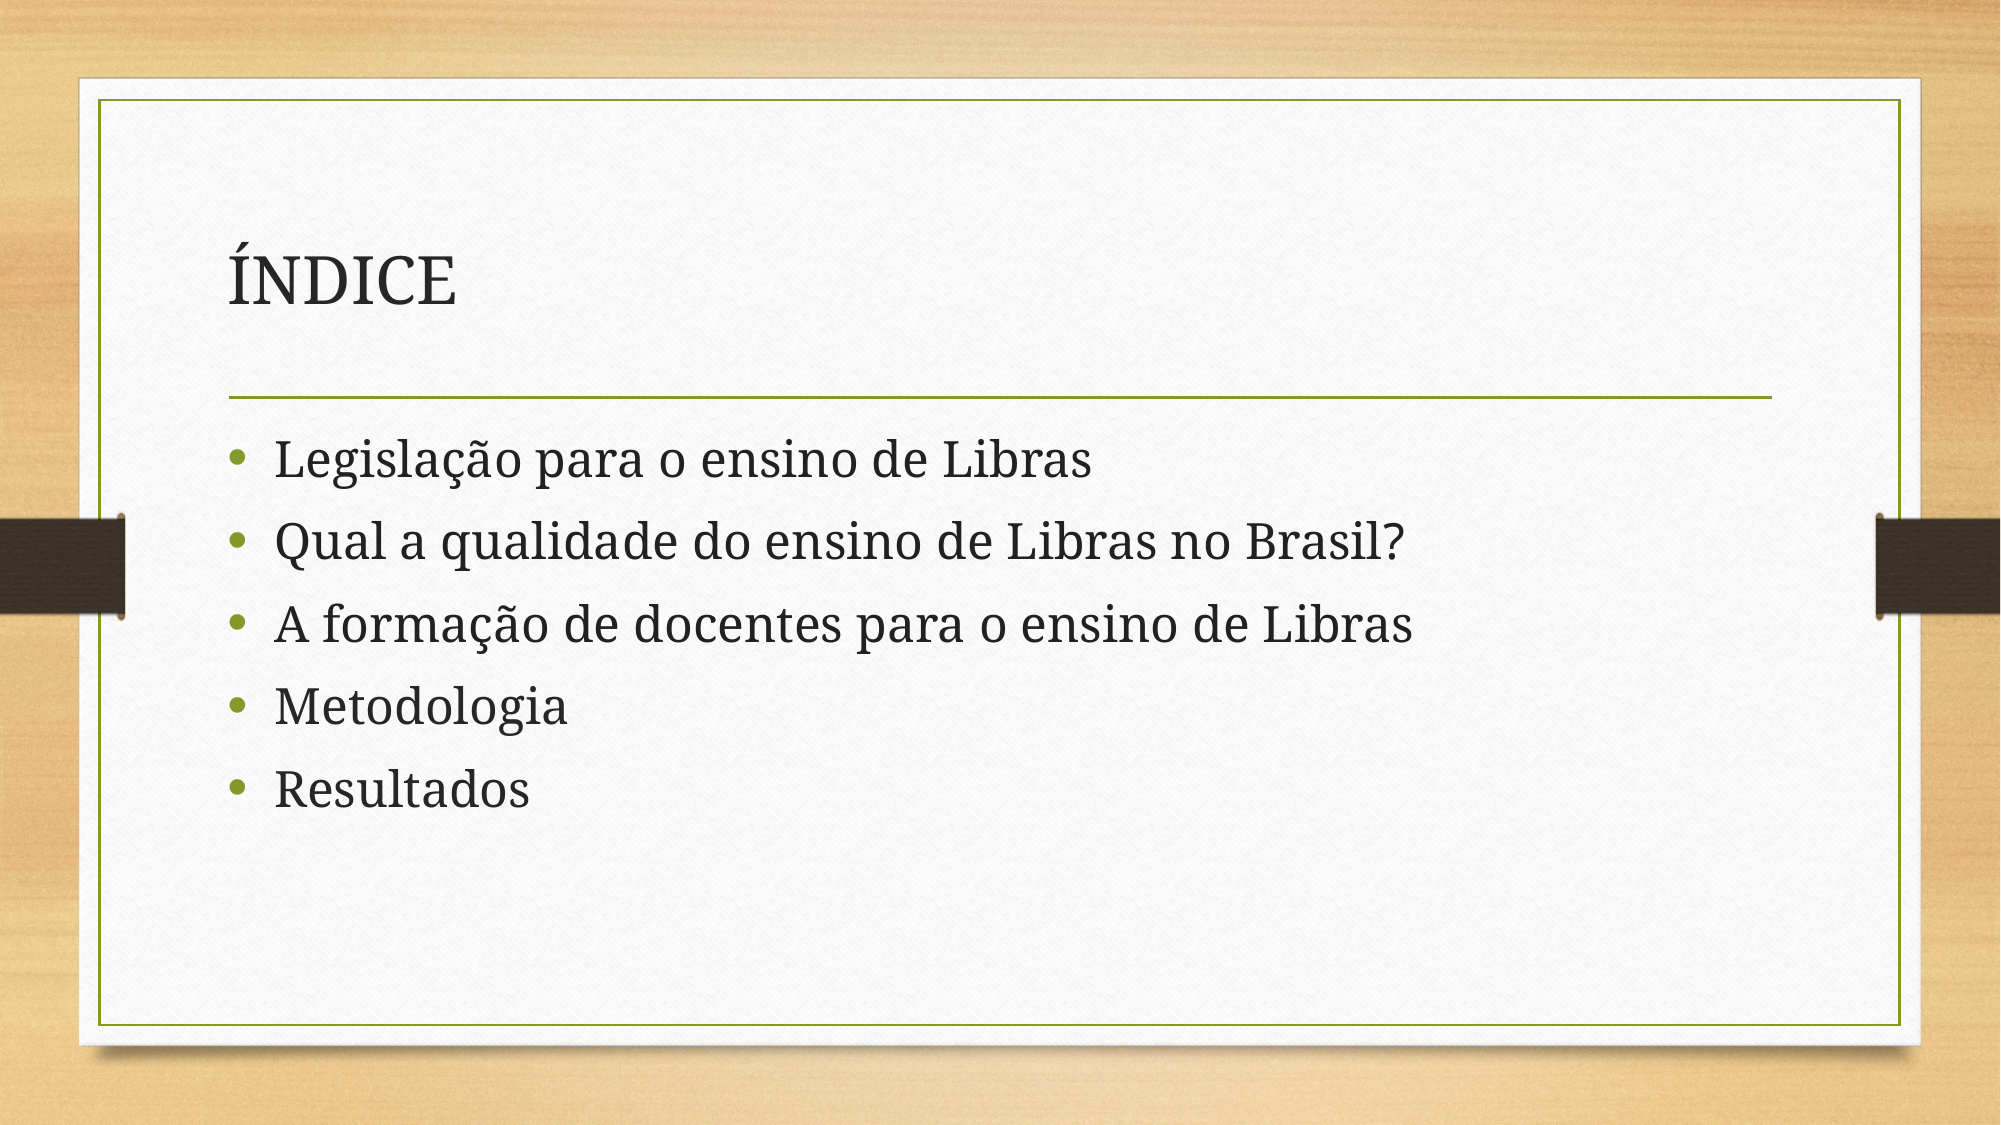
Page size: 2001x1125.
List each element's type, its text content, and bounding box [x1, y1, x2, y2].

title ÍNDICE [212, 161, 1788, 375]
list Legislação para o ensino de Libras Qual a qualidade do ensino de Libras no Brasil? A formação de docentes para o ensino de Libras Metodologia Resultados [212, 419, 1788, 964]
picture [0, 0, 2001, 1125]
